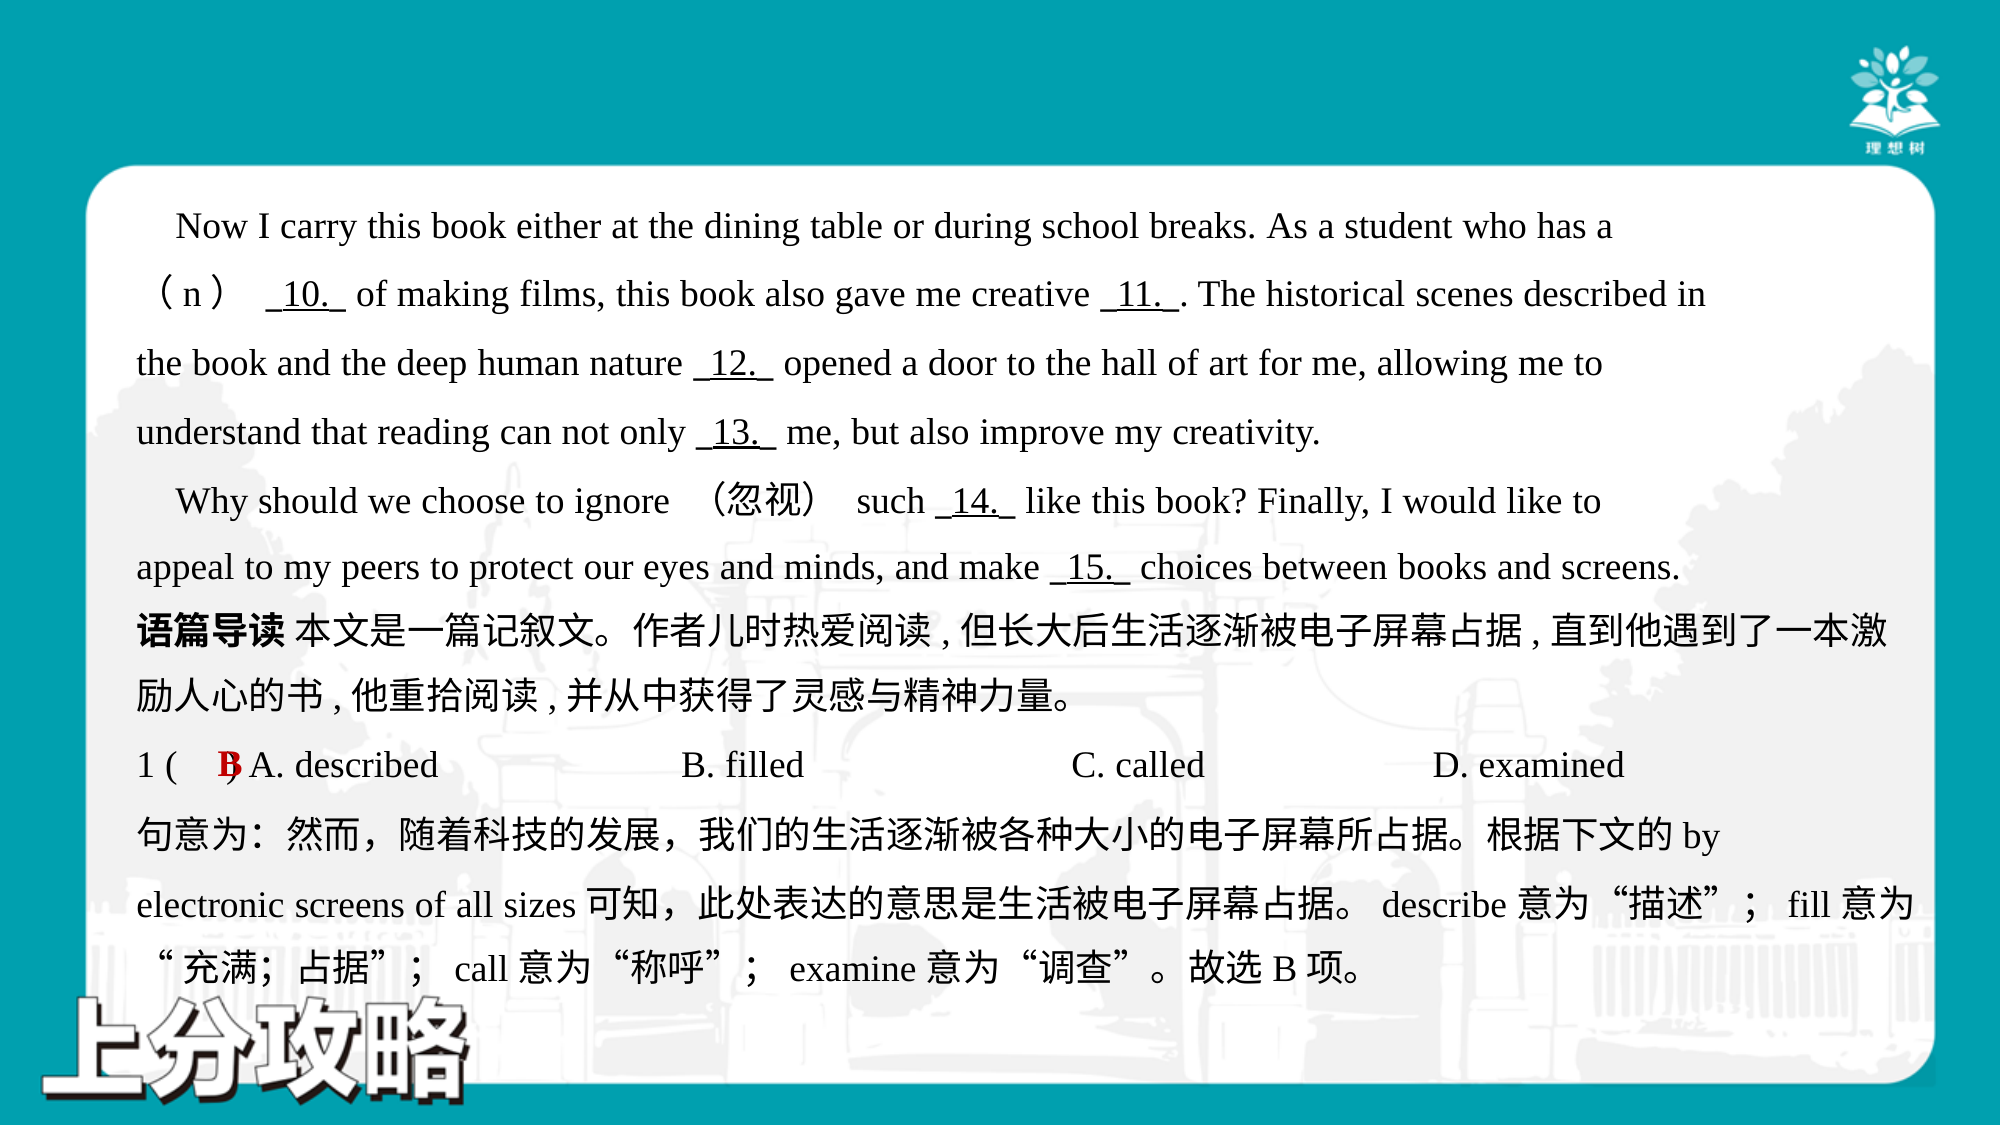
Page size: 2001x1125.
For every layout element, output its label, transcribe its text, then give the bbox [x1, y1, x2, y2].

text_box 1 ( ) A. described B. filled C. called D. examined [257, 718, 1865, 778]
text_box 1 ( ) A. described B. filled C. called D. examined [136, 718, 204, 778]
text_box 语篇导读 本文是一篇记叙文。作者儿时热爱阅读,但长大后生活逐渐被电子屏幕占据,直到他遇到了一本激 励人心的书,他重拾阅读,并从中获得了灵感与精神力量。 [136, 583, 1865, 710]
picture [0, 0, 2000, 1125]
text_box Now I carry this book either at the dining table or during school breaks. As a student who has a （n） _10._ of making films, this book also gave me creative _11._. The historical scenes described in the book and the deep human nature _12._ opened a door to the hall of art for me, allowing me to understand that reading can not only _13._ me, but also improve my creativity. Why should we choose to ignore （忽视） such _14._ like this book? Finally, I would like to appeal to my peers to protect our eyes and minds, and make _15._ choices between books and screens.#6 [136, 176, 1865, 580]
text_box B [204, 717, 257, 778]
text_box 句意为：然而，随着科技的发展，我们的生活逐渐被各种大小的电子屏幕所占据。根据下文的by electronic screens of all sizes可知，此处表达的意思是生活被电子屏幕占据。describe意为“描述”；fill意为 “充满；占据”；call意为“称呼”；examine意为“调查”。故选B项。 [136, 787, 1865, 983]
